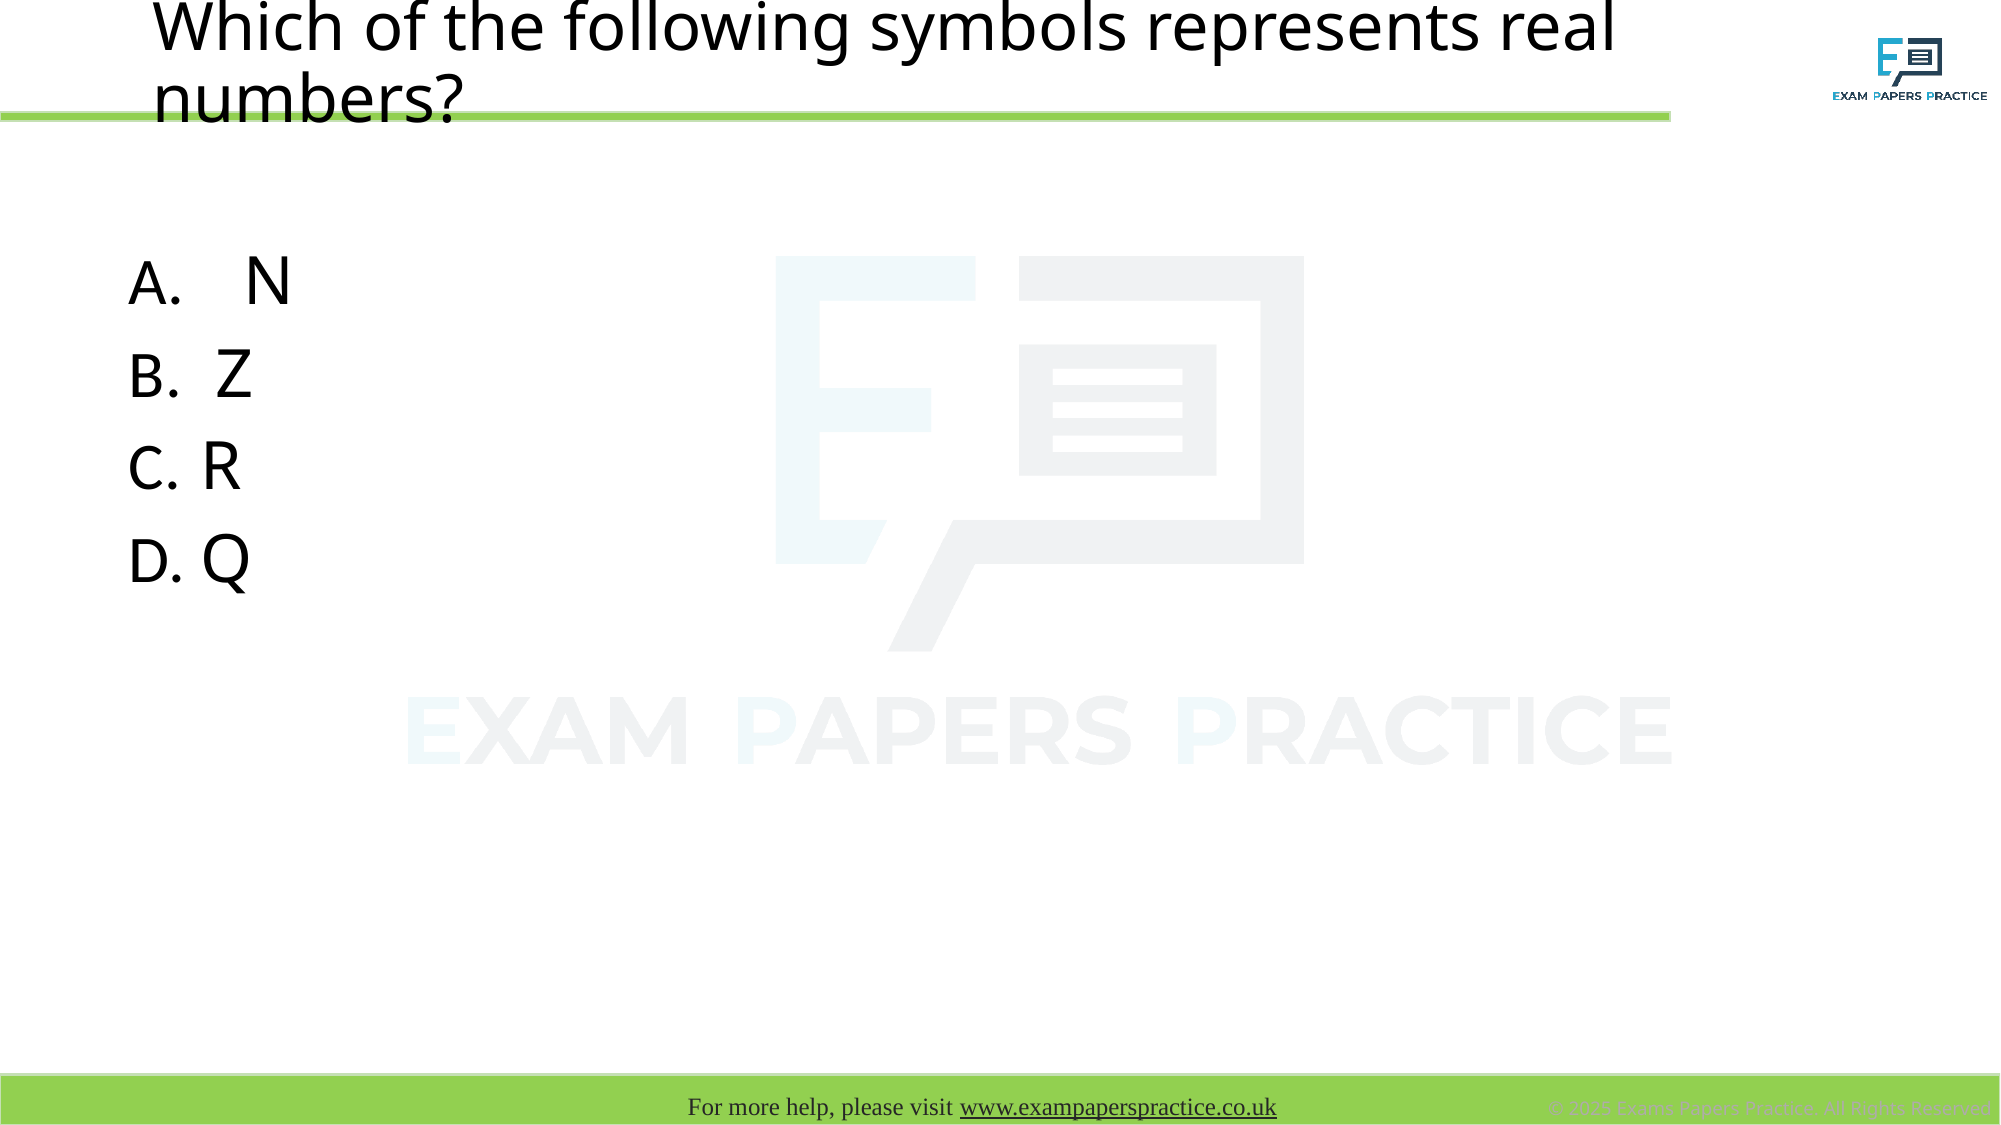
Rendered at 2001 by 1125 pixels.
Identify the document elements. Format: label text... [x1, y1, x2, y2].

title Which of the following symbols represents real numbers? [137, 59, 1863, 70]
